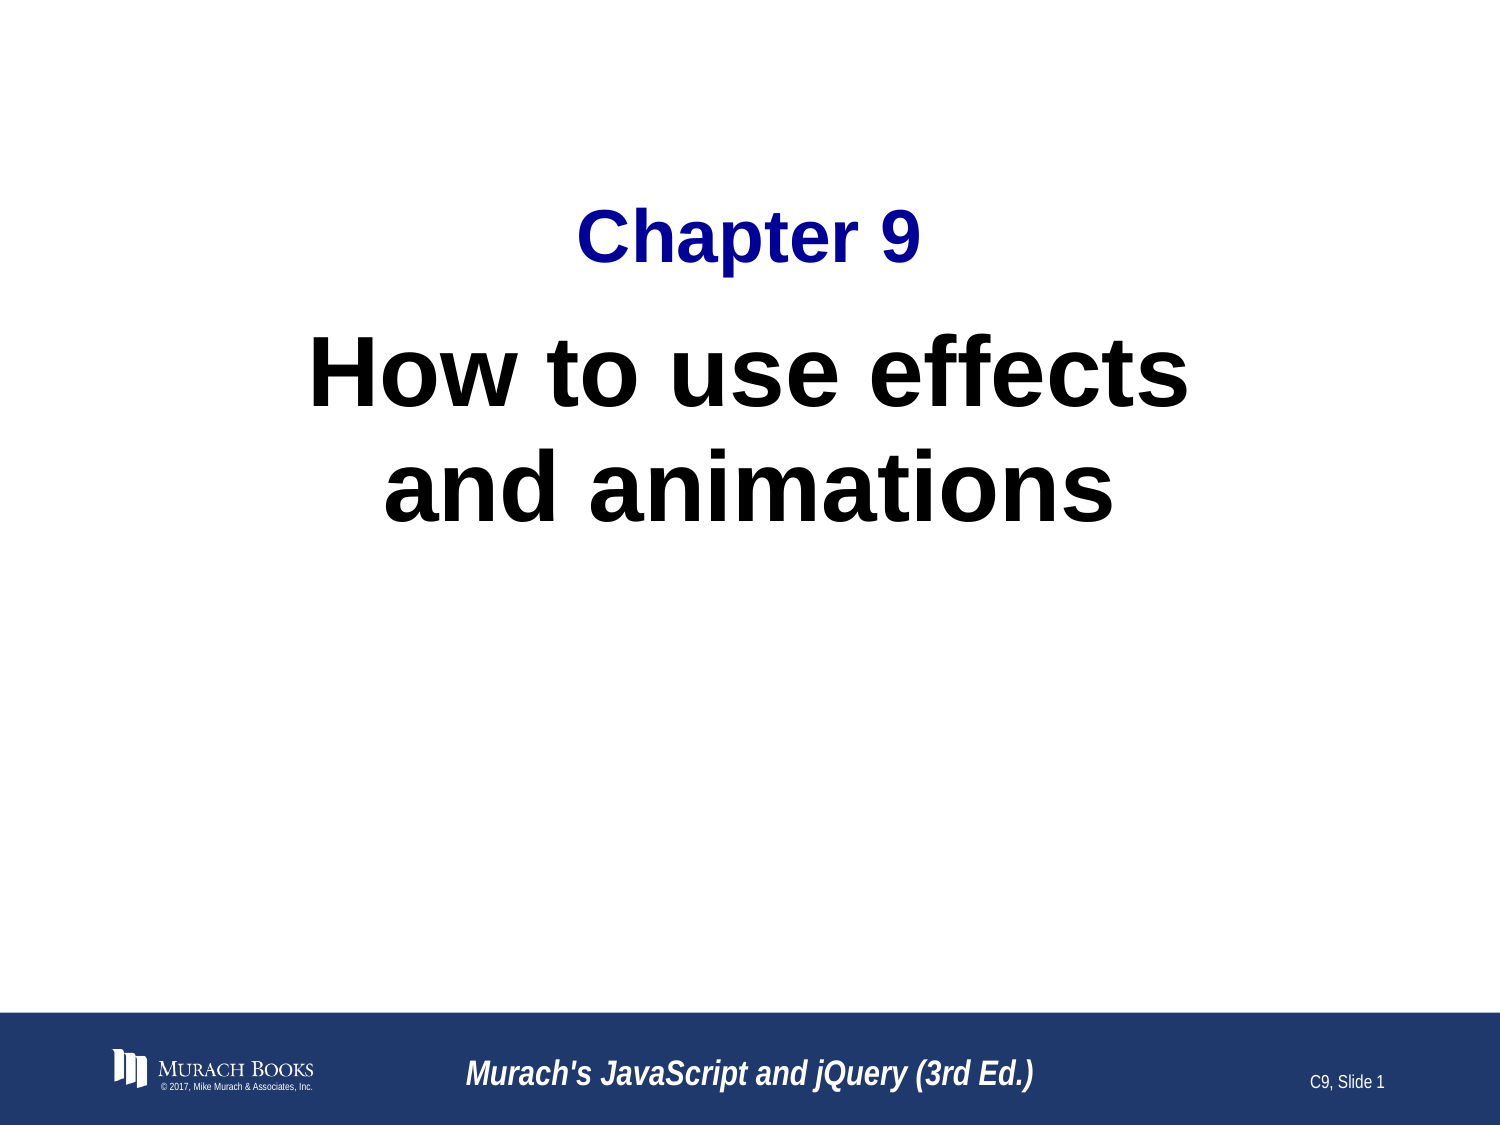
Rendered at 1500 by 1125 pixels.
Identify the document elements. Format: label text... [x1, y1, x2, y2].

footer © 2017, Mike Murach & Associates, Inc. [12, 1025, 463, 1100]
slide_number Murach's JavaScript and jQuery (3rd Ed.) [463, 1025, 1050, 1100]
title Chapter 9 [112, 187, 1388, 279]
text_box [149, 262, 1350, 642]
slide_number C9, Slide 1 [1087, 1025, 1400, 1100]
